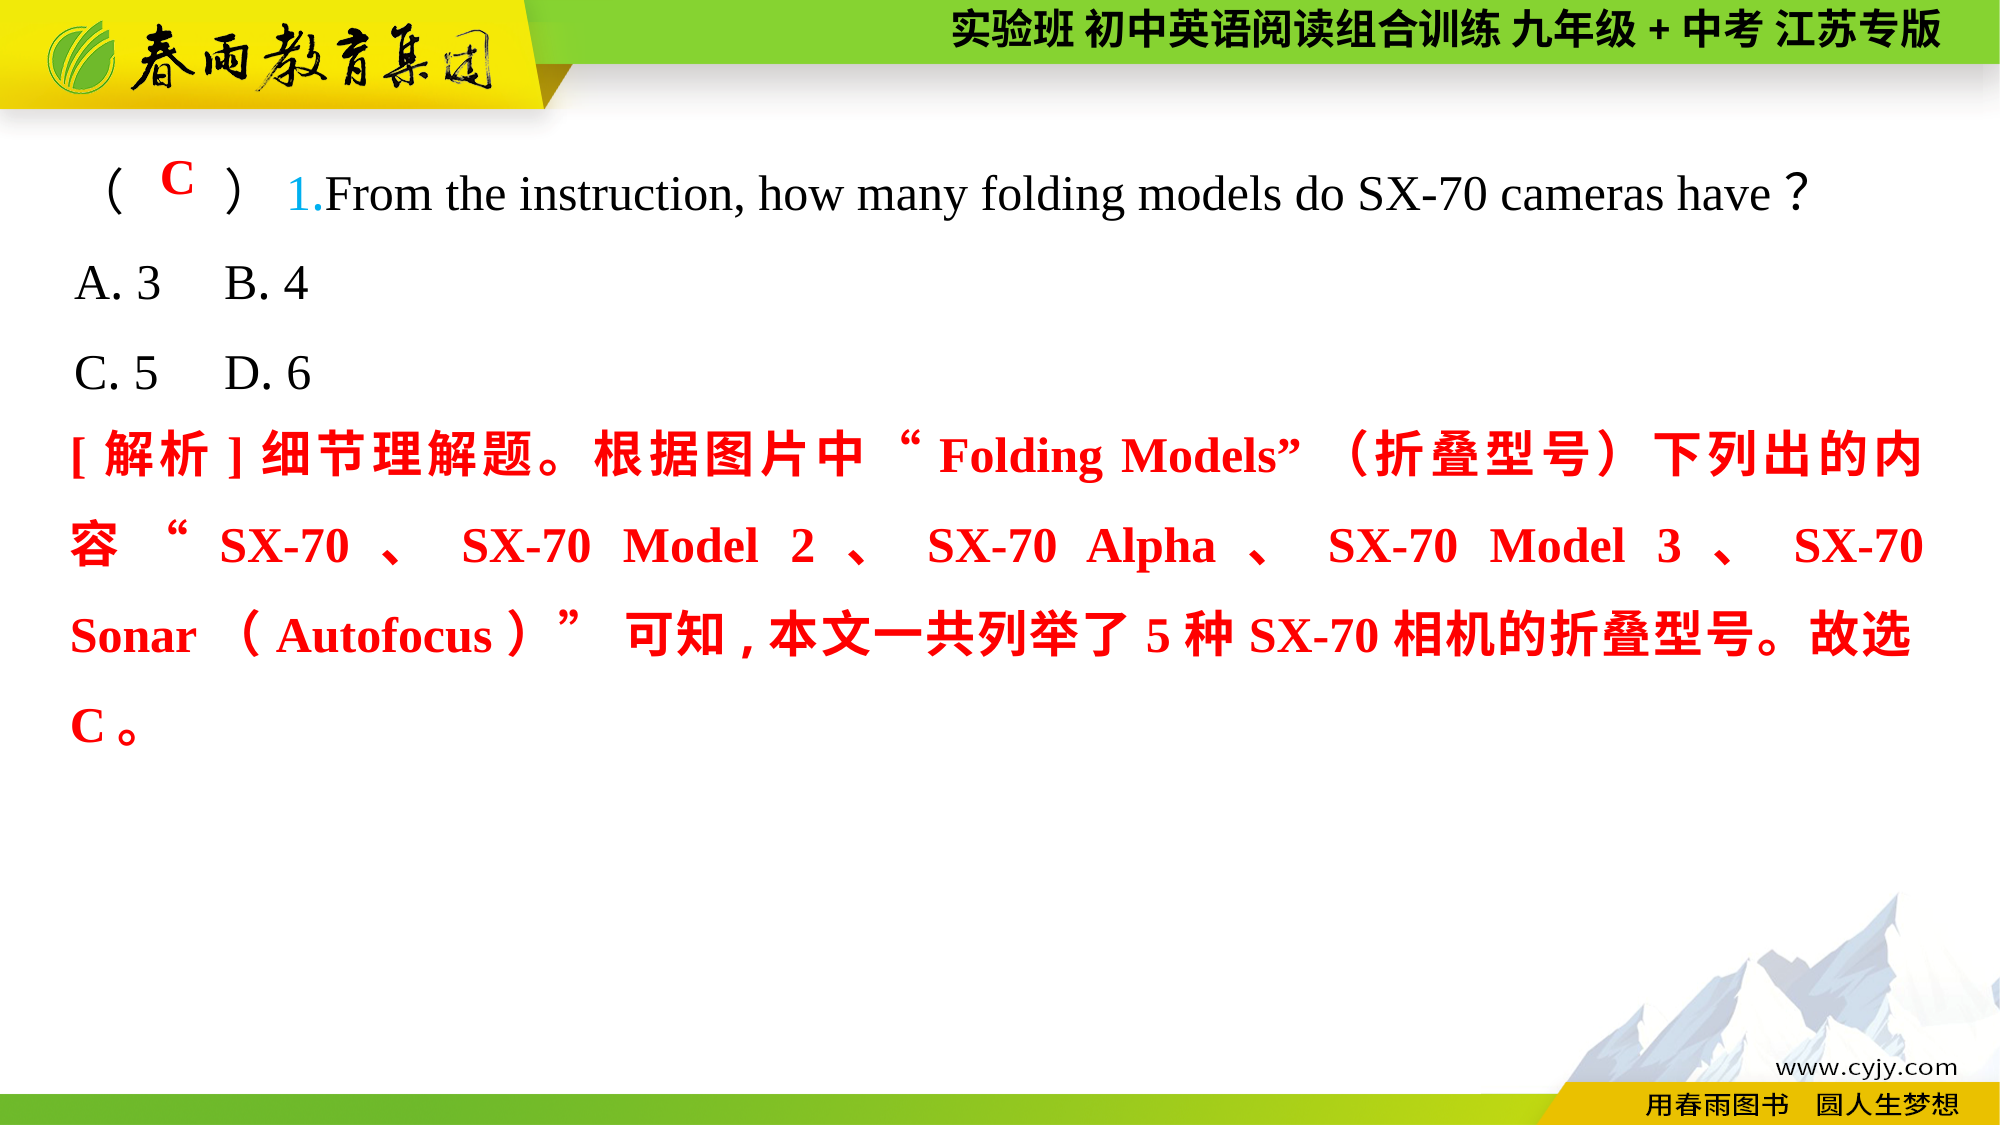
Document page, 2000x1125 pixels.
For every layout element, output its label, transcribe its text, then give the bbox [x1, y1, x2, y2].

picture [0, 0, 2000, 1125]
text_box [解析]细节理解题。根据图片中“Folding Models”（折叠型号）下列出的内容“SX-70、SX-70 Model 2、SX-70 Alpha、SX-70 Model 3、SX-70 Sonar（Autofocus）” 可知,本文一共列举了5种SX-70相机的折叠型号。故选C。 [54, 385, 1939, 761]
text_box C [145, 137, 212, 213]
list （ ）1.From the instruction, how many folding models do SX-70 cameras have？ A. 3 B. 4 C. 5 D. 6 [59, 122, 1944, 399]
